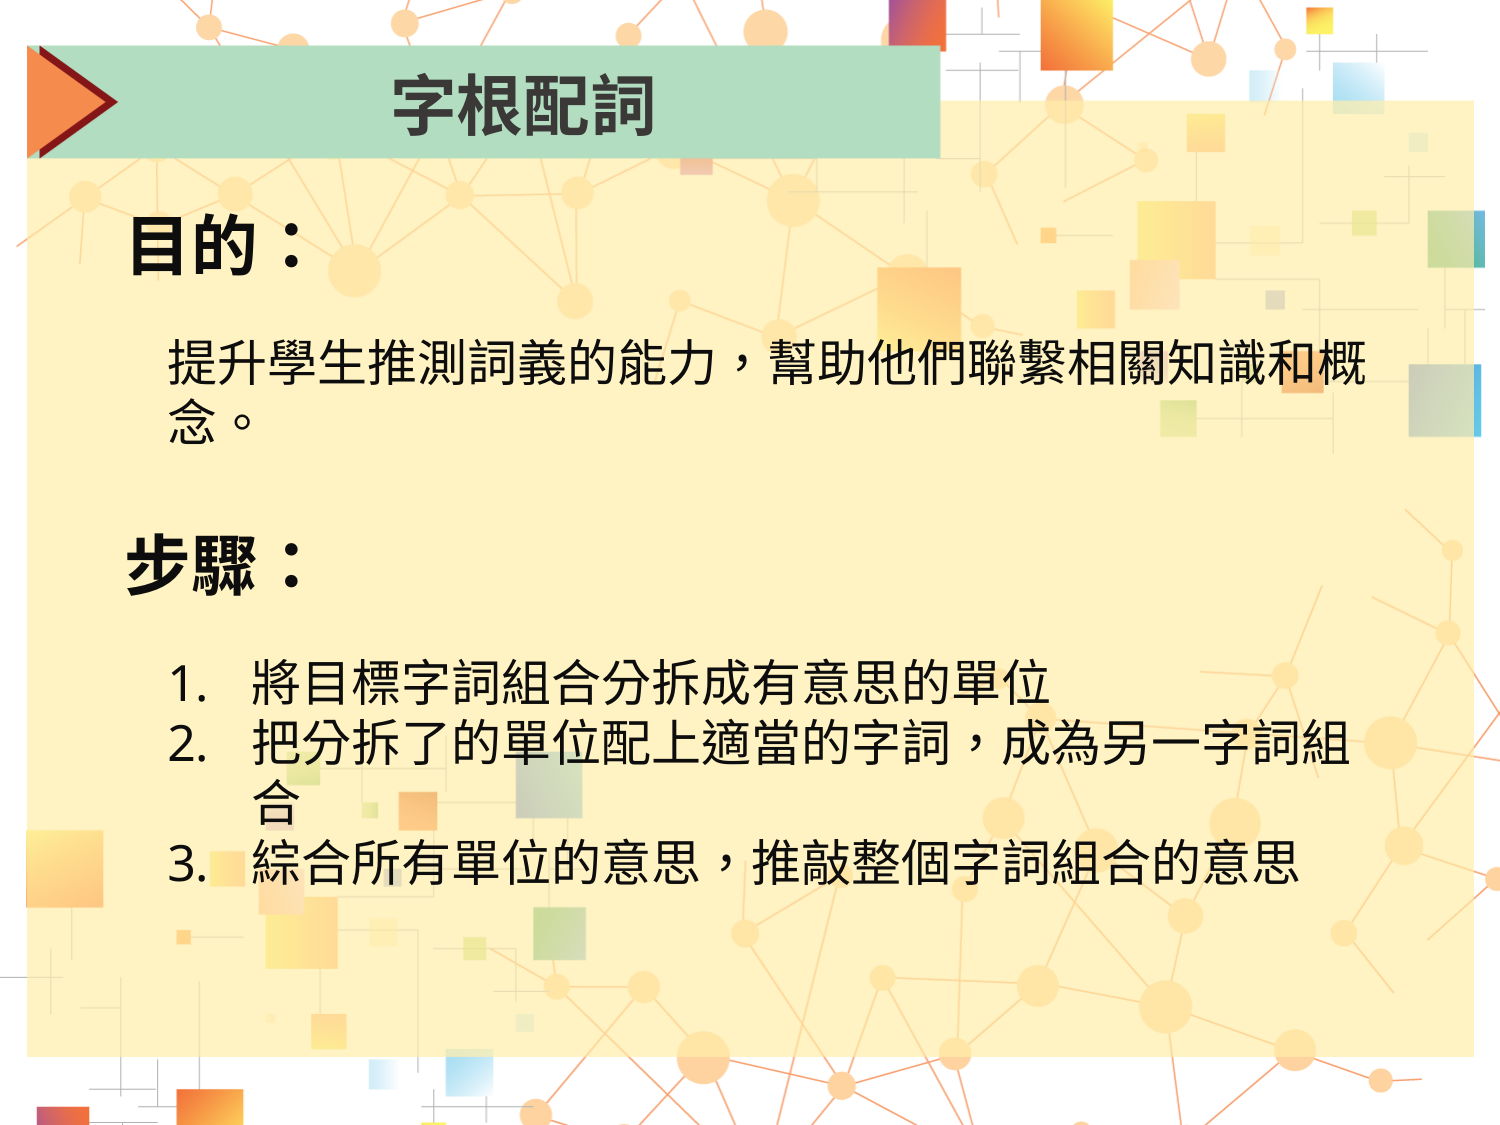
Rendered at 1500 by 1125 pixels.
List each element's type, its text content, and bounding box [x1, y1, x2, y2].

picture [0, 0, 1500, 1125]
text_box 將目標字詞組合分拆成有意思的單位 把分拆了的單位配上適當的字詞，成為另一字詞組合 綜合所有單位的意思，推敲整個字詞組合的意思 [152, 644, 1385, 900]
text_box 字根配詞 [152, 56, 896, 152]
text_box 提升學生推測詞義的能力，幫助他們聯繫相關知識和概念。 [152, 323, 1385, 459]
text_box 步驟： [109, 516, 340, 612]
text_box 目的： [109, 196, 340, 291]
